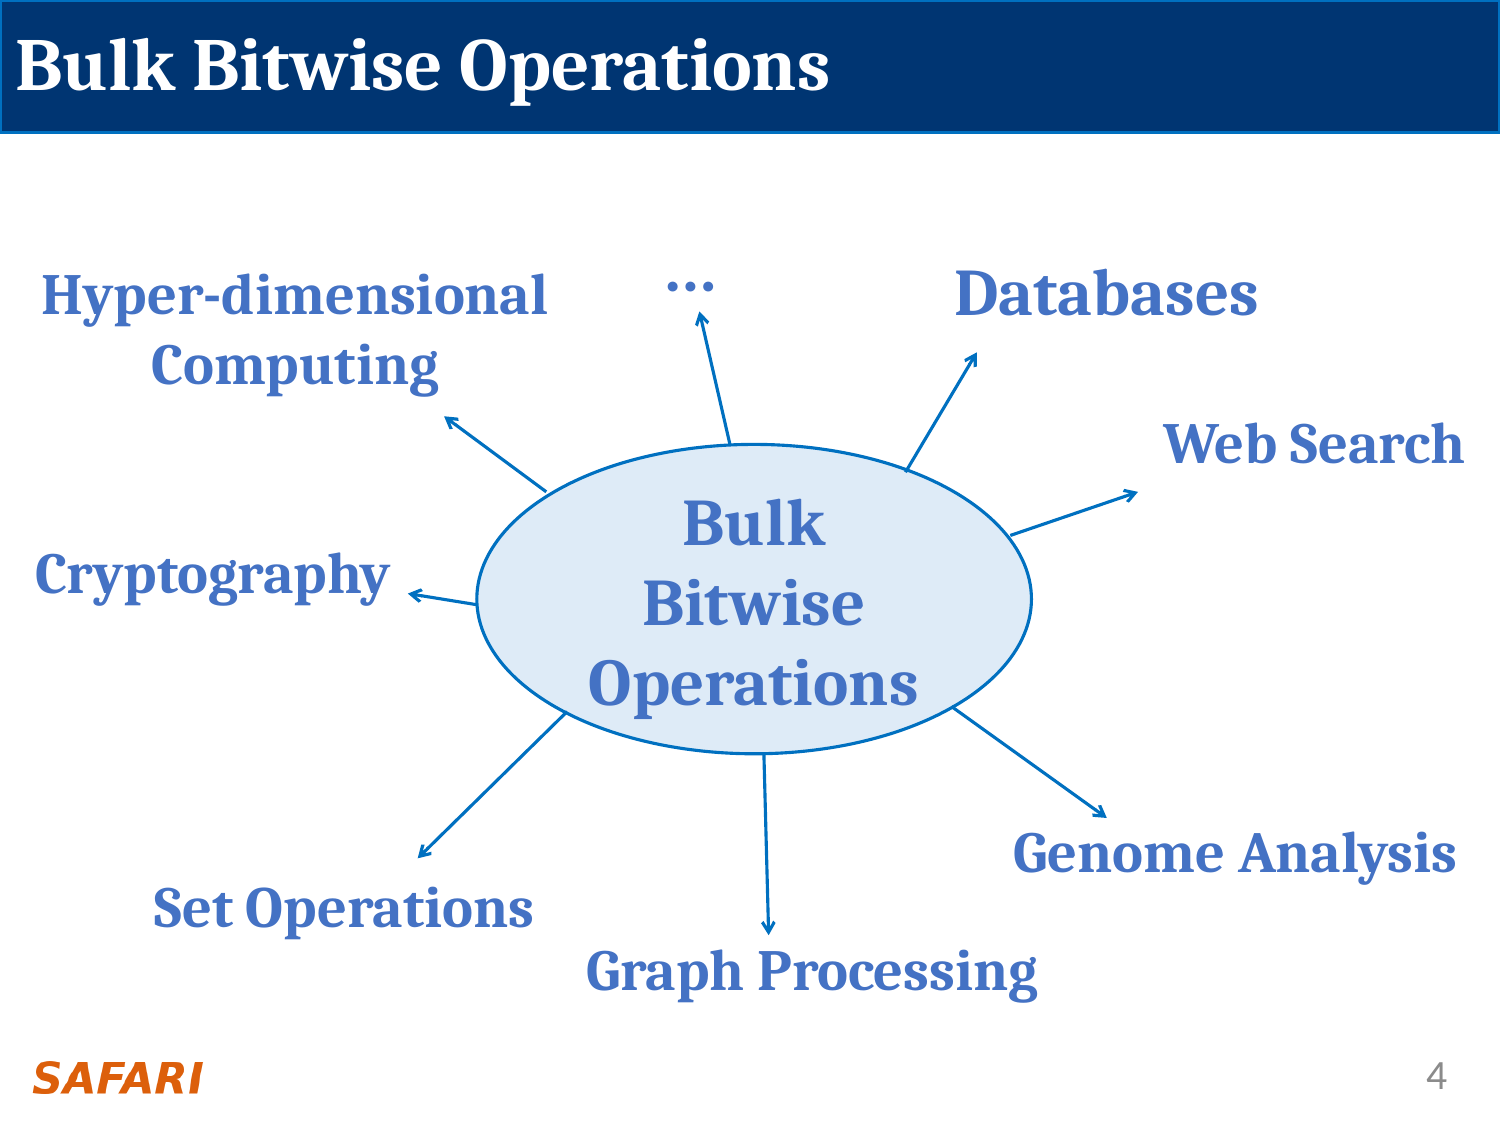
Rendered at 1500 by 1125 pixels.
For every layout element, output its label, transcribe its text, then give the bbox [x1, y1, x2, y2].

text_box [648, 217, 733, 445]
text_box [12, 528, 477, 614]
text_box Bulk Bitwise Operations [477, 443, 1033, 752]
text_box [1010, 397, 1487, 536]
picture [31, 1052, 209, 1104]
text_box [17, 248, 573, 492]
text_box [951, 706, 1481, 893]
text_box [130, 711, 568, 949]
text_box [824, 241, 1390, 473]
title Bulk Bitwise Operations [0, 0, 1500, 133]
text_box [560, 752, 1064, 1013]
